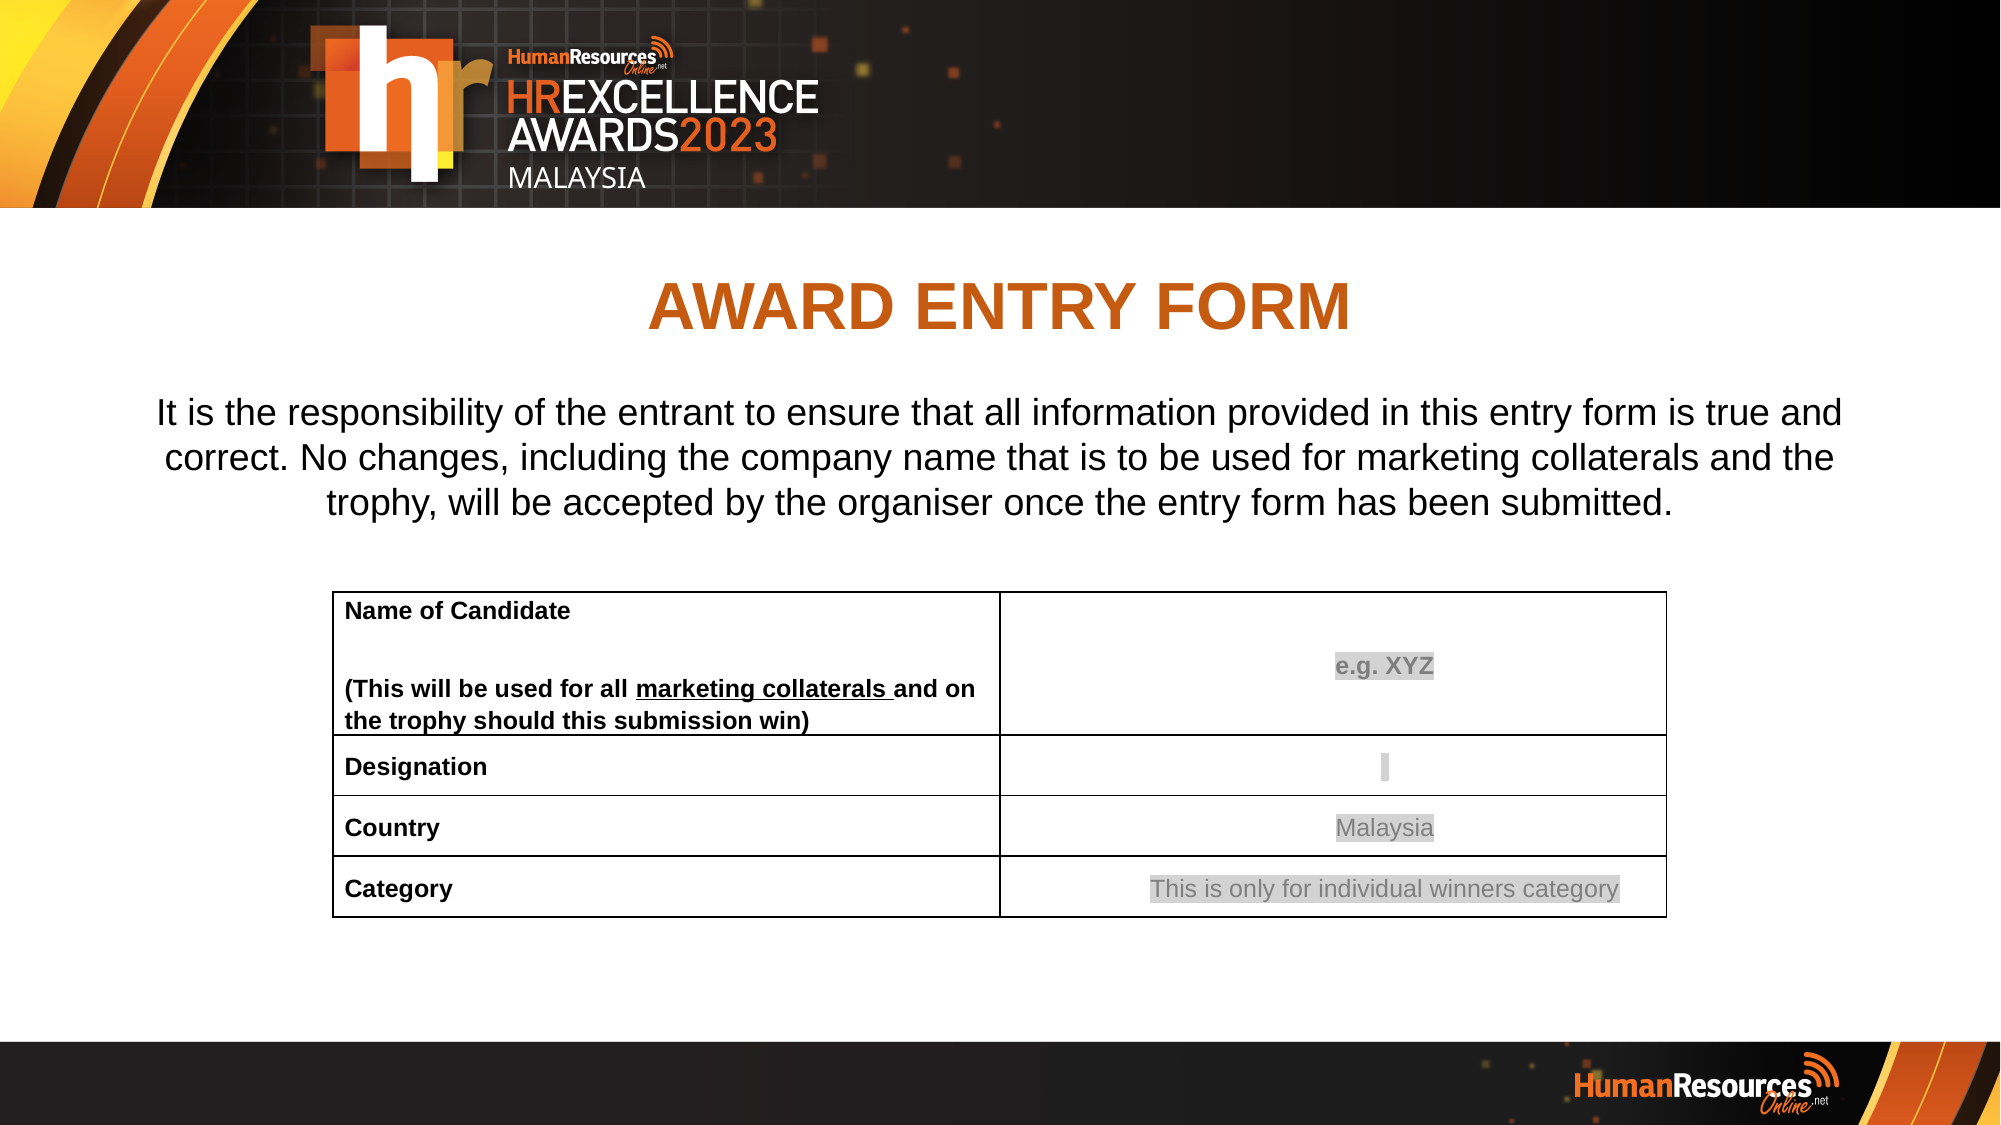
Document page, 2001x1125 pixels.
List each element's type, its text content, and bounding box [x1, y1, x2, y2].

table_header Name of Candidate (This will be used for all marketing collaterals and on the trophy should this submission win) [334, 593, 999, 734]
text_box MALAYSIA [492, 151, 790, 202]
table_cell Country [334, 796, 999, 855]
text_box AWARD ENTRY FORM It is the responsibility of the entrant to ensure that all information provided in this entry form is true and correct. No changes, including the company name that is to be used for marketing collaterals and the trophy, will be accepted by the organiser once the entry form has been submitted. [132, 255, 1868, 530]
table_cell [1001, 736, 1666, 795]
table_cell This is only for individual winners category [1001, 857, 1666, 916]
table_header e.g. XYZ [1001, 593, 1666, 734]
table_cell Designation [334, 736, 999, 795]
table_cell Malaysia [1001, 796, 1666, 855]
picture [0, 0, 2001, 1125]
table_cell Category [334, 857, 999, 916]
